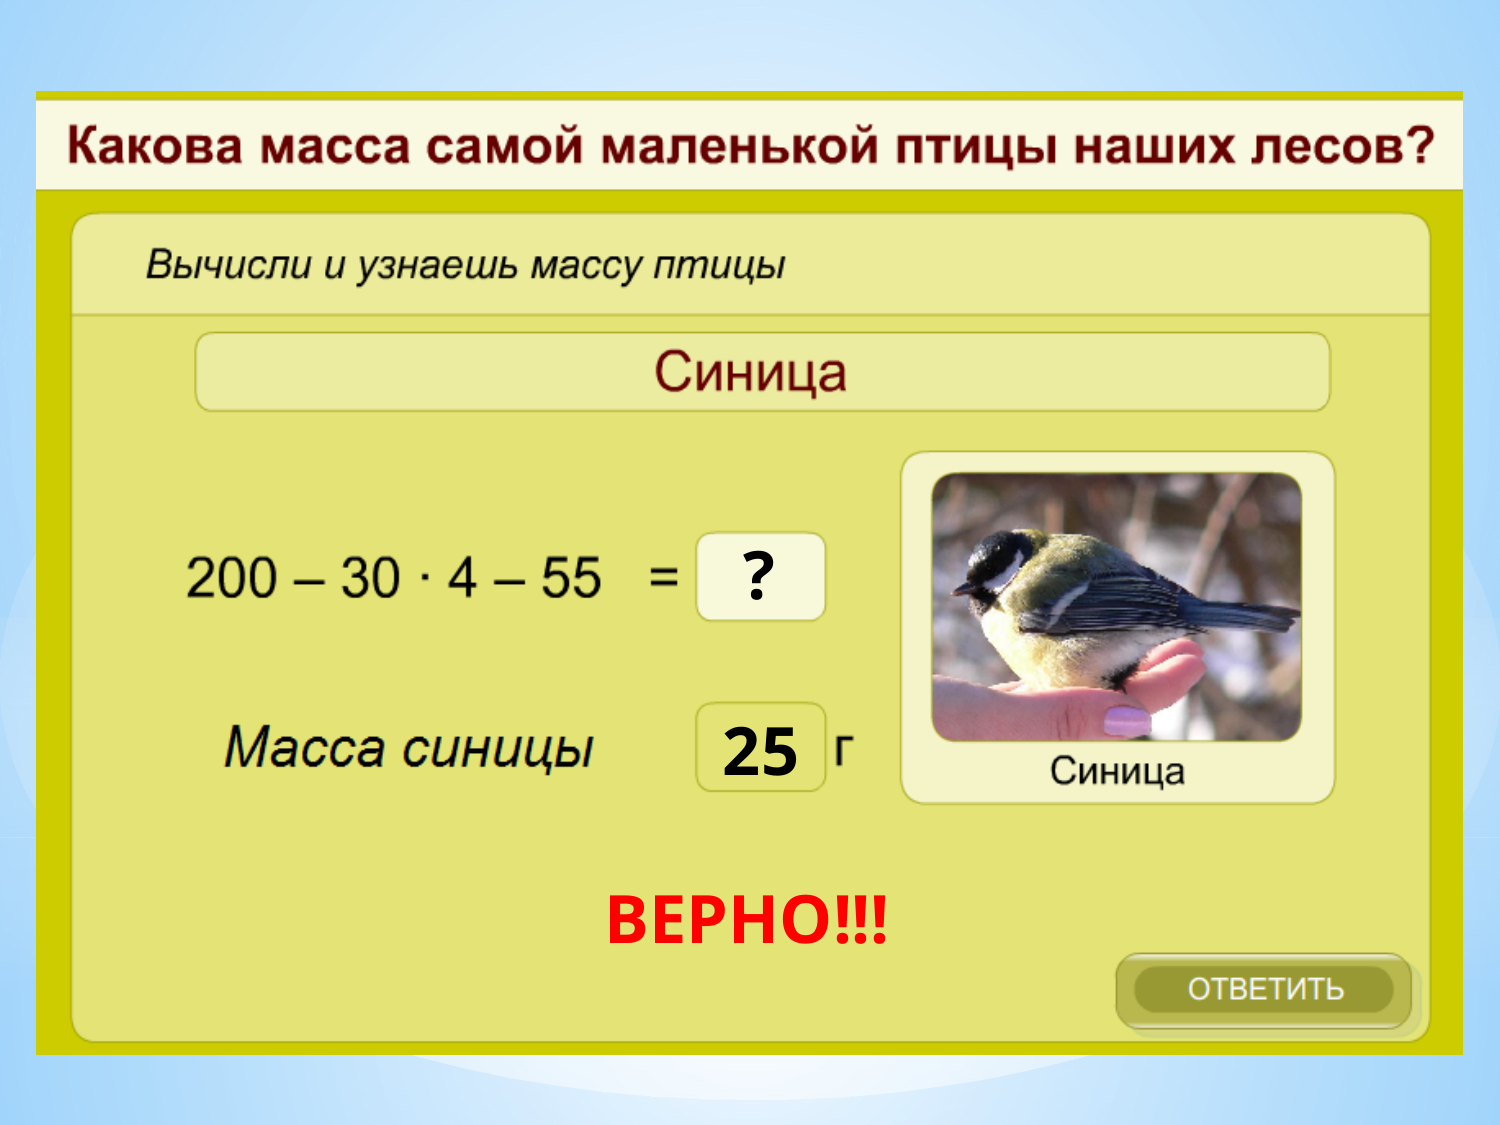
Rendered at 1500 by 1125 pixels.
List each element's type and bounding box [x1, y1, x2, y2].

picture [36, 91, 1464, 1055]
